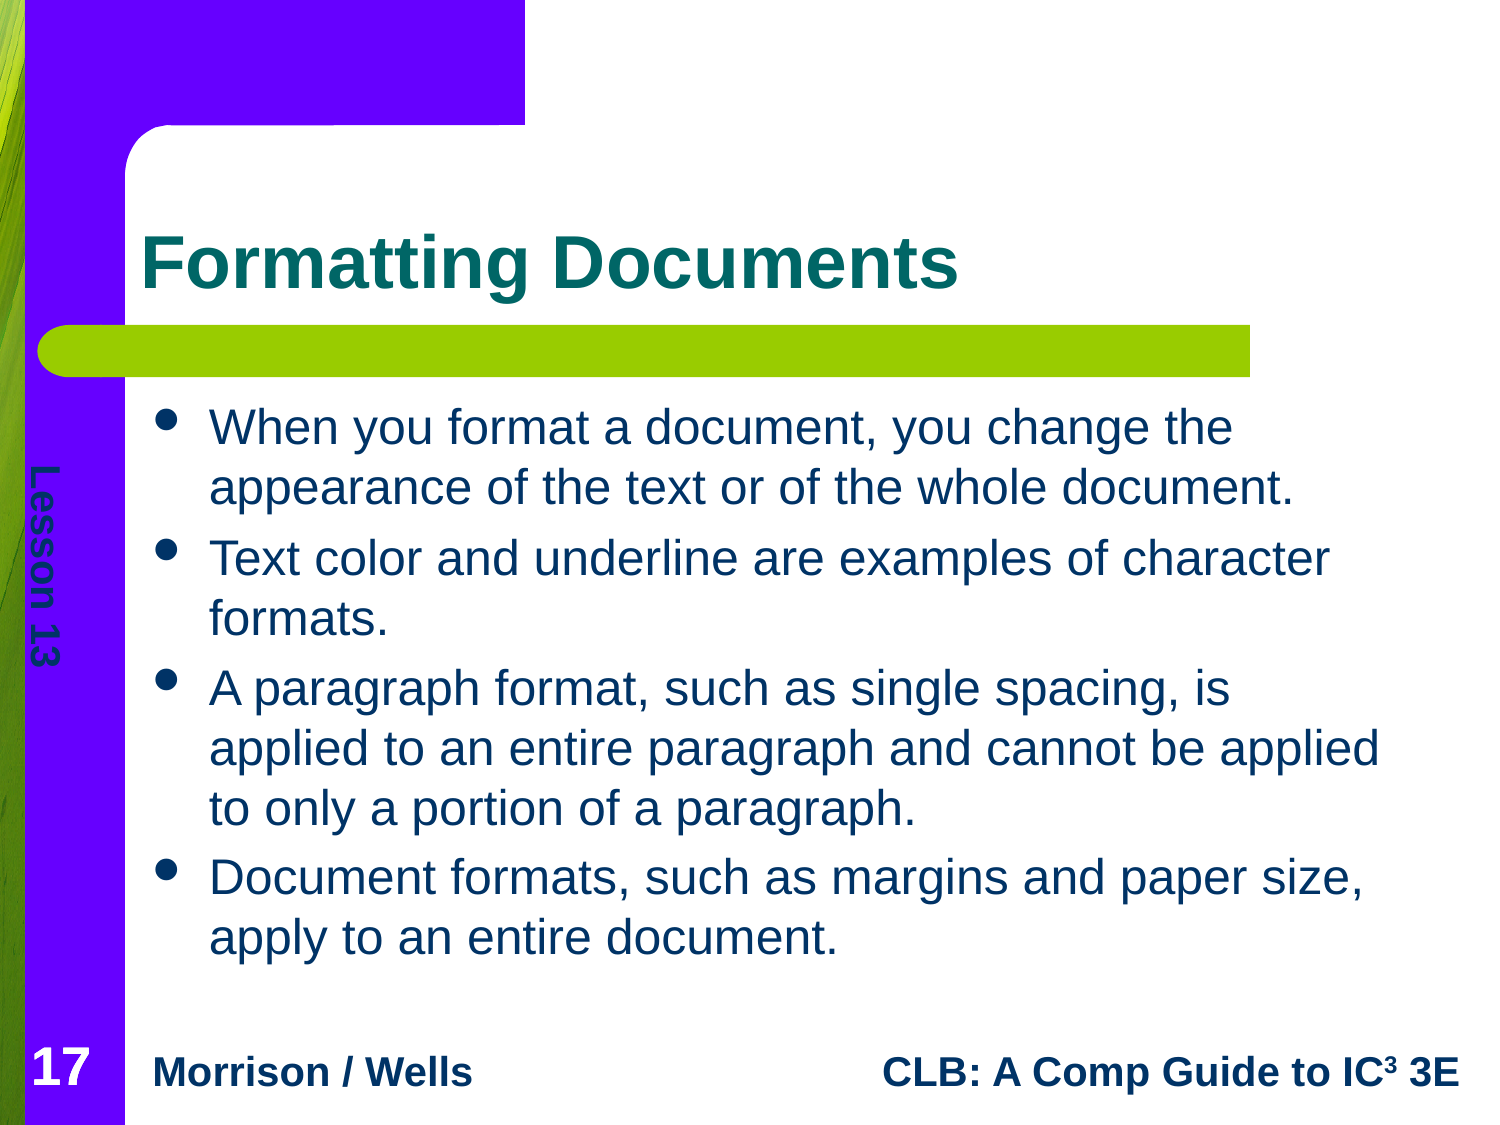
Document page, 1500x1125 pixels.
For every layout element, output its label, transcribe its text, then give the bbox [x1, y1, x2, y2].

list When you format a document, you change the appearance of the text or of the whole document. Text color and underline are examples of character formats. A paragraph format, such as single spacing, is applied to an entire paragraph and cannot be applied to only a portion of a paragraph. Document formats, such as margins and paper size, apply to an entire document. [137, 387, 1401, 1013]
text_box 17 [13, 1023, 111, 1105]
title Formatting Documents [124, 124, 1426, 313]
picture [0, 0, 25, 1125]
